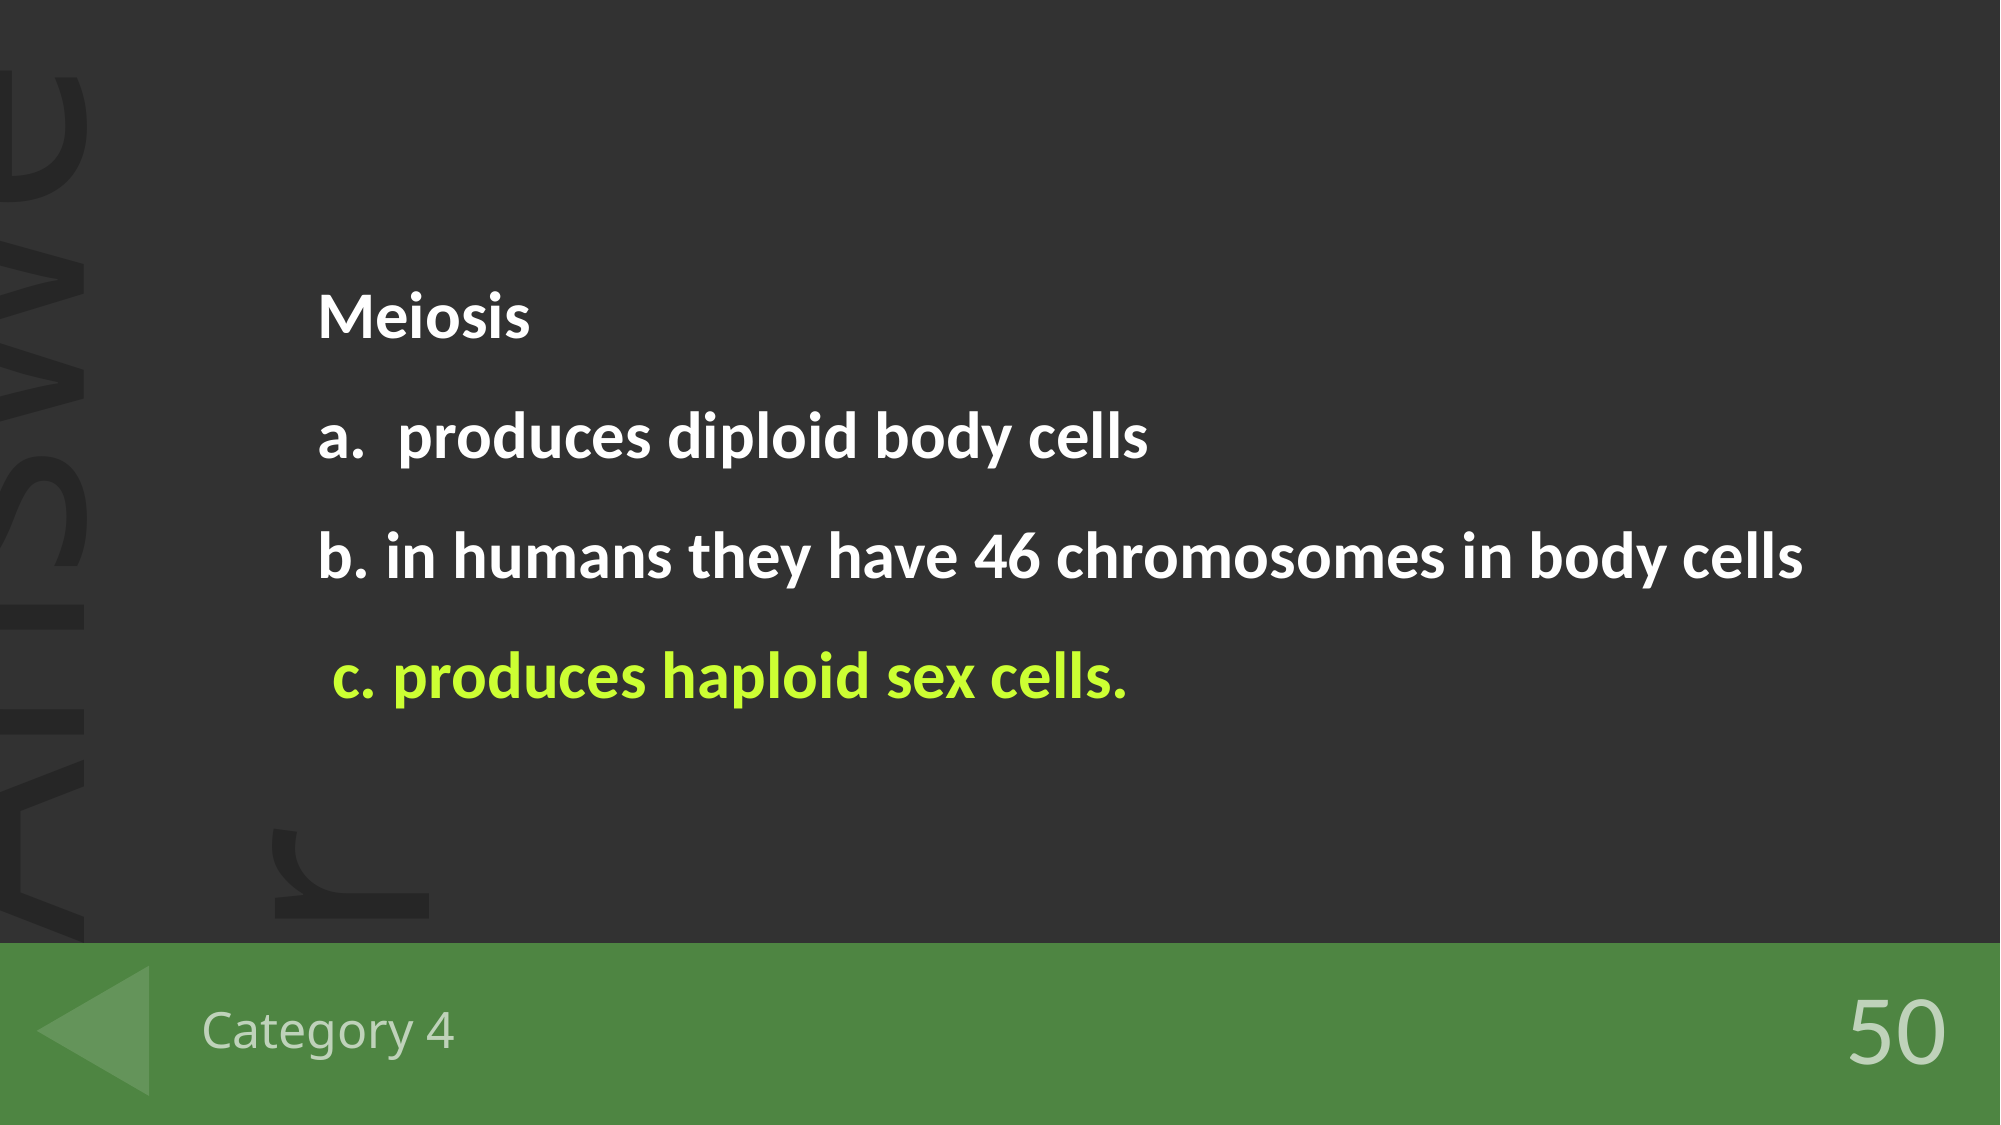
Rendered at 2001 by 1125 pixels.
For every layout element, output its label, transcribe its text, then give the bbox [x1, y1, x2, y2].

list Meiosis a. produces diploid body cells b. in humans they have 46 chromosomes in body cells c. produces haploid sex cells. [302, 307, 1939, 636]
title Category 4 [185, 967, 1494, 1097]
list 50 [1494, 967, 1963, 1097]
